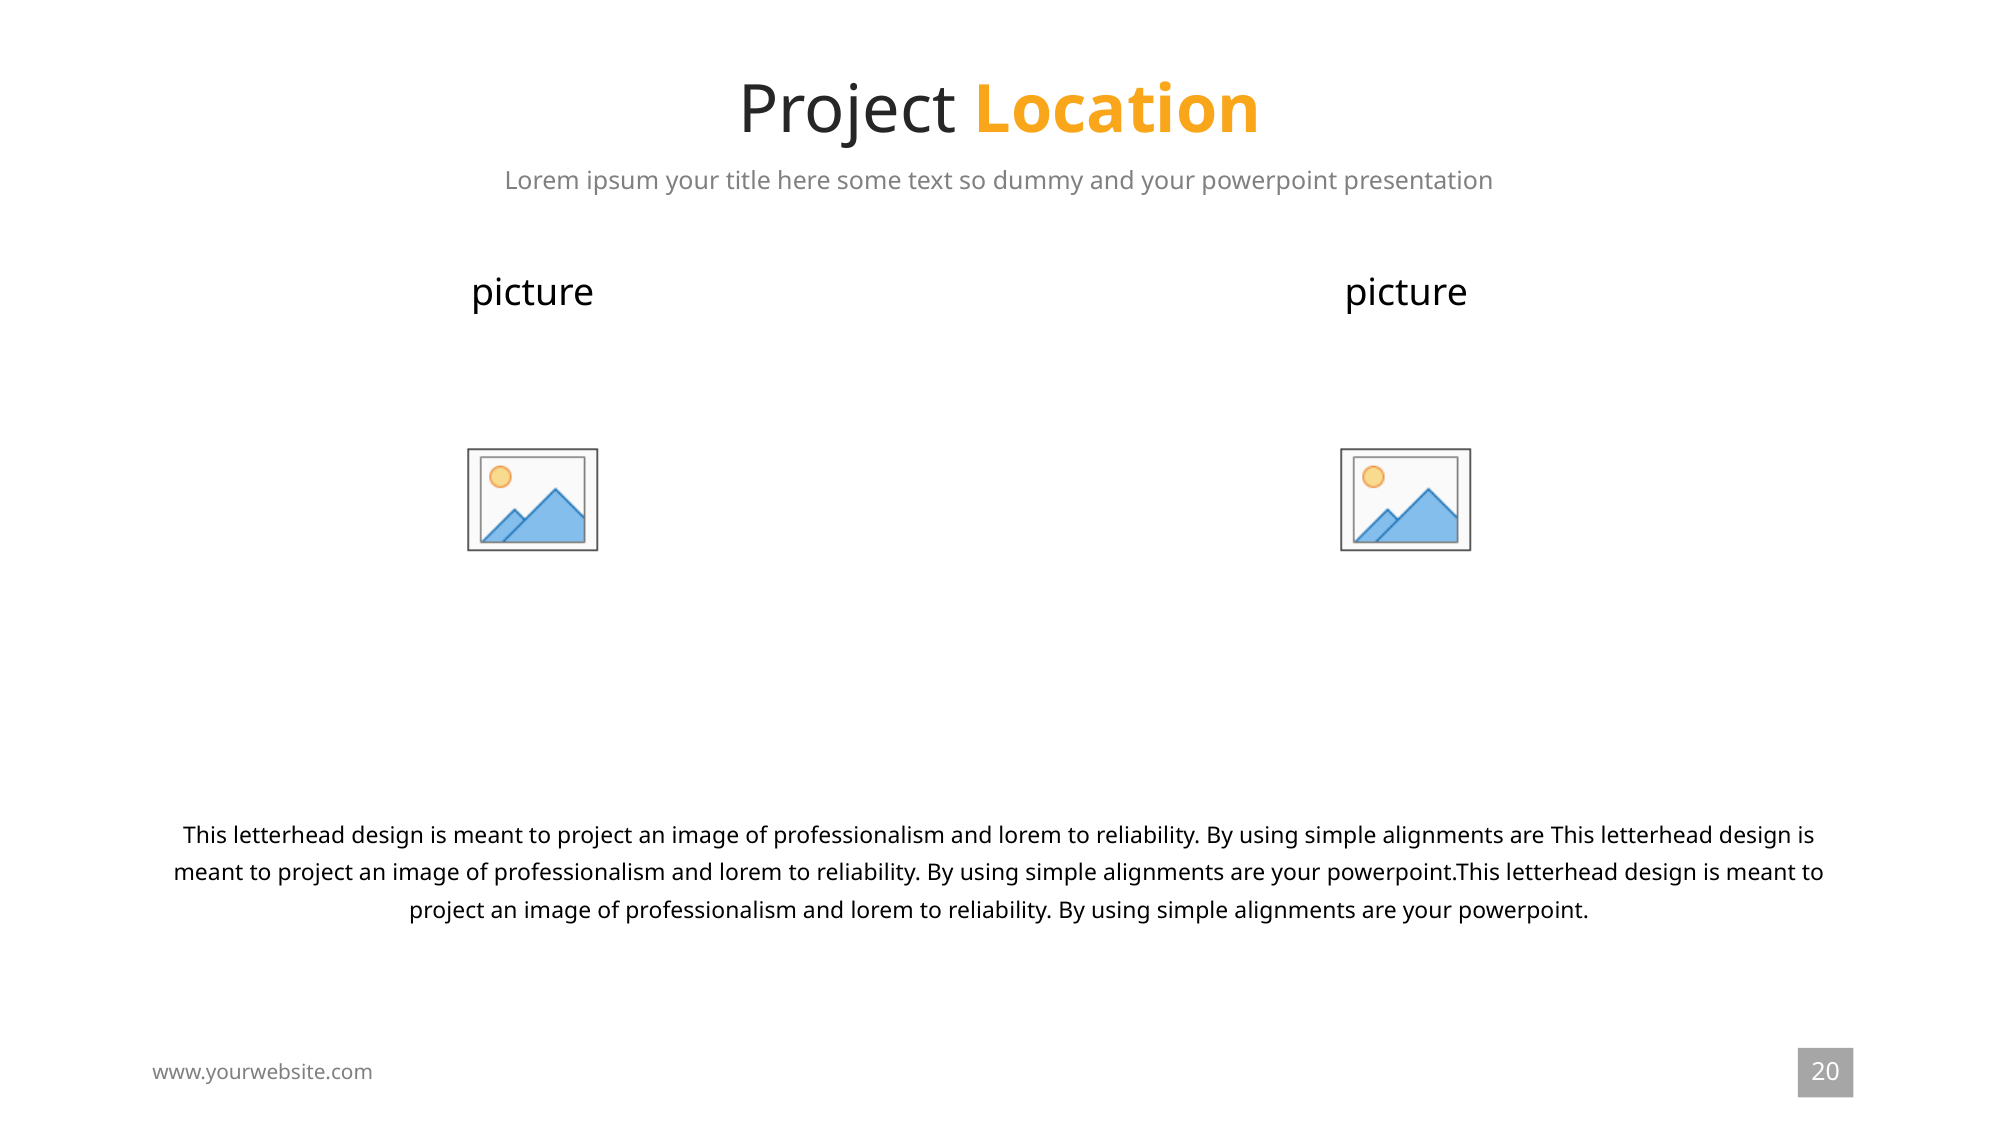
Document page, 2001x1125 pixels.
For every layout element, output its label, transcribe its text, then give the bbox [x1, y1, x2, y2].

list Lorem ipsum your title here some text so dummy and your powerpoint presentation [137, 160, 1863, 207]
picture [949, 260, 1863, 740]
text_box This letterhead design is meant to project an image of professionalism and lorem to reliability. By using simple alignments are This letterhead design is meant to project an image of professionalism and lorem to reliability. By using simple alignments are your powerpoint.This letterhead design is meant to project an image of professionalism and lorem to reliability. By using simple alignments are your powerpoint. [158, 793, 1842, 939]
title Project Location [137, 55, 1863, 160]
footer www.yourwebsite.com [137, 1042, 415, 1103]
slide_number 20 [1788, 1042, 1863, 1103]
picture [137, 260, 929, 740]
